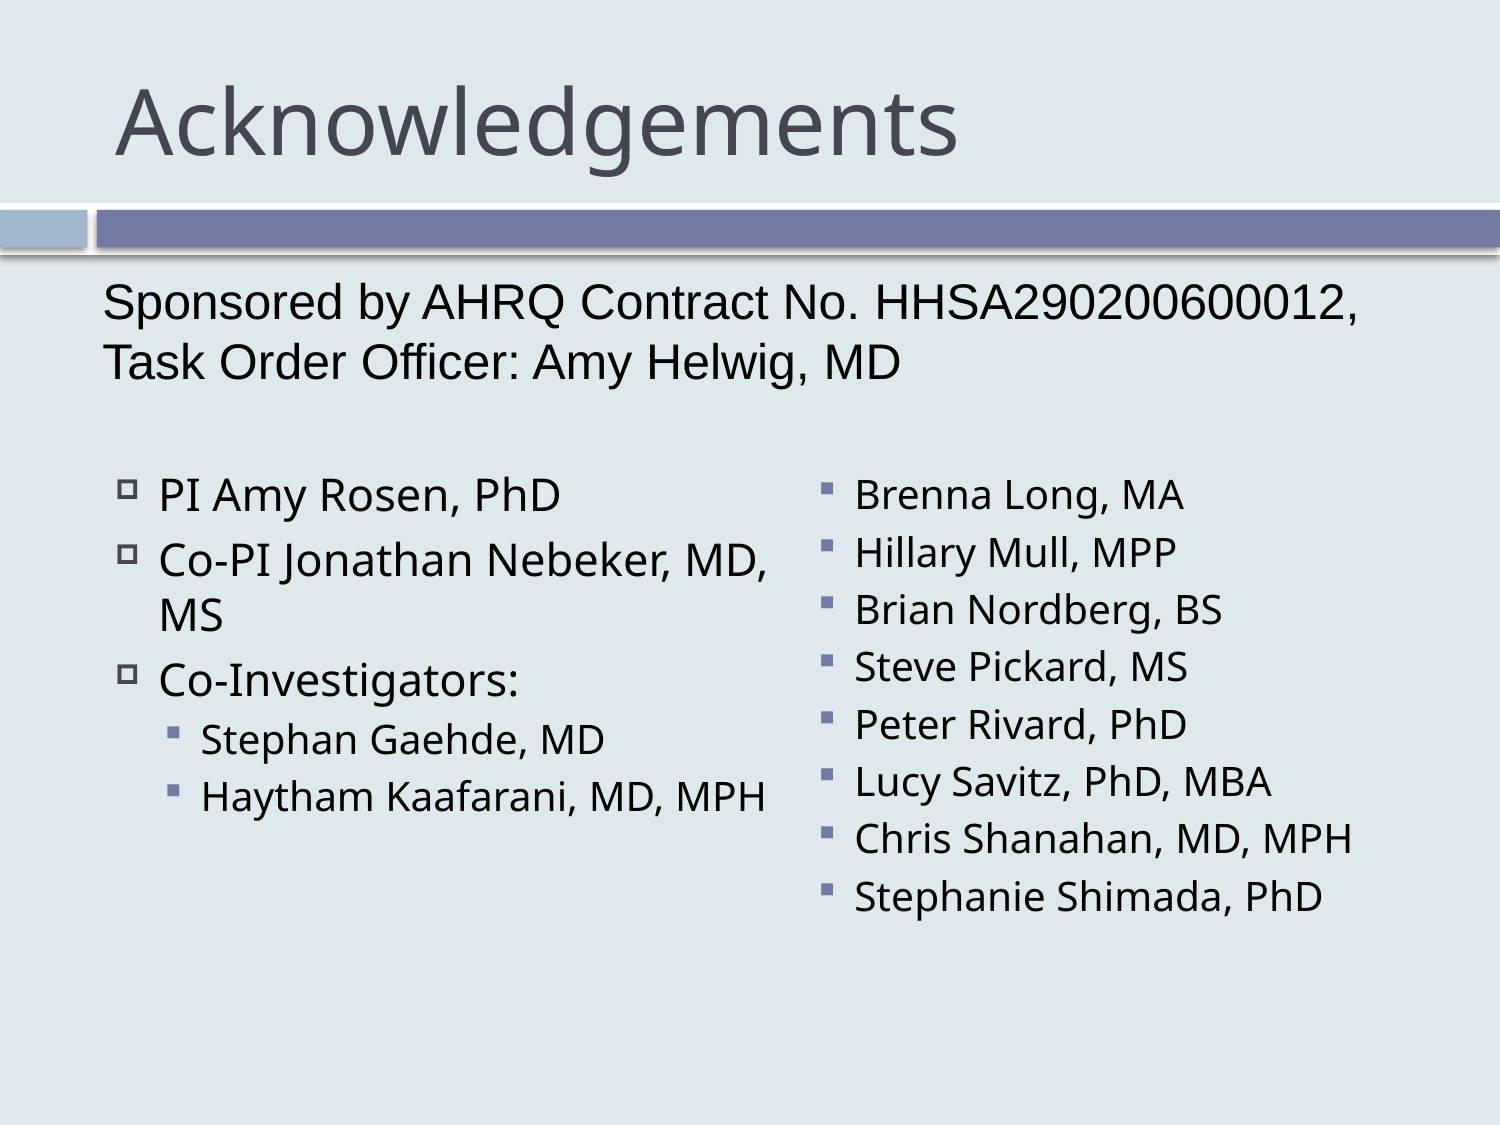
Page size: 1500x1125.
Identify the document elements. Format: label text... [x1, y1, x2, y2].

title Acknowledgements [100, 37, 1439, 201]
text_box Sponsored by AHRQ Contract No. HHSA290200600012, Task Order Officer: Amy Helwig, MD [87, 262, 1400, 398]
list PI Amy Rosen, PhD Co-PI Jonathan Nebeker, MD, MS Co-Investigators: Stephan Gaehde, MD Haytham Kaafarani, MD, MPH Brenna Long, MA Hillary Mull, MPP Brian Nordberg, BS Steve Pickard, MS Peter Rivard, PhD Lucy Savitz, PhD, MBA Chris Shanahan, MD, MPH Stephanie Shimada, PhD [100, 262, 1439, 1001]
